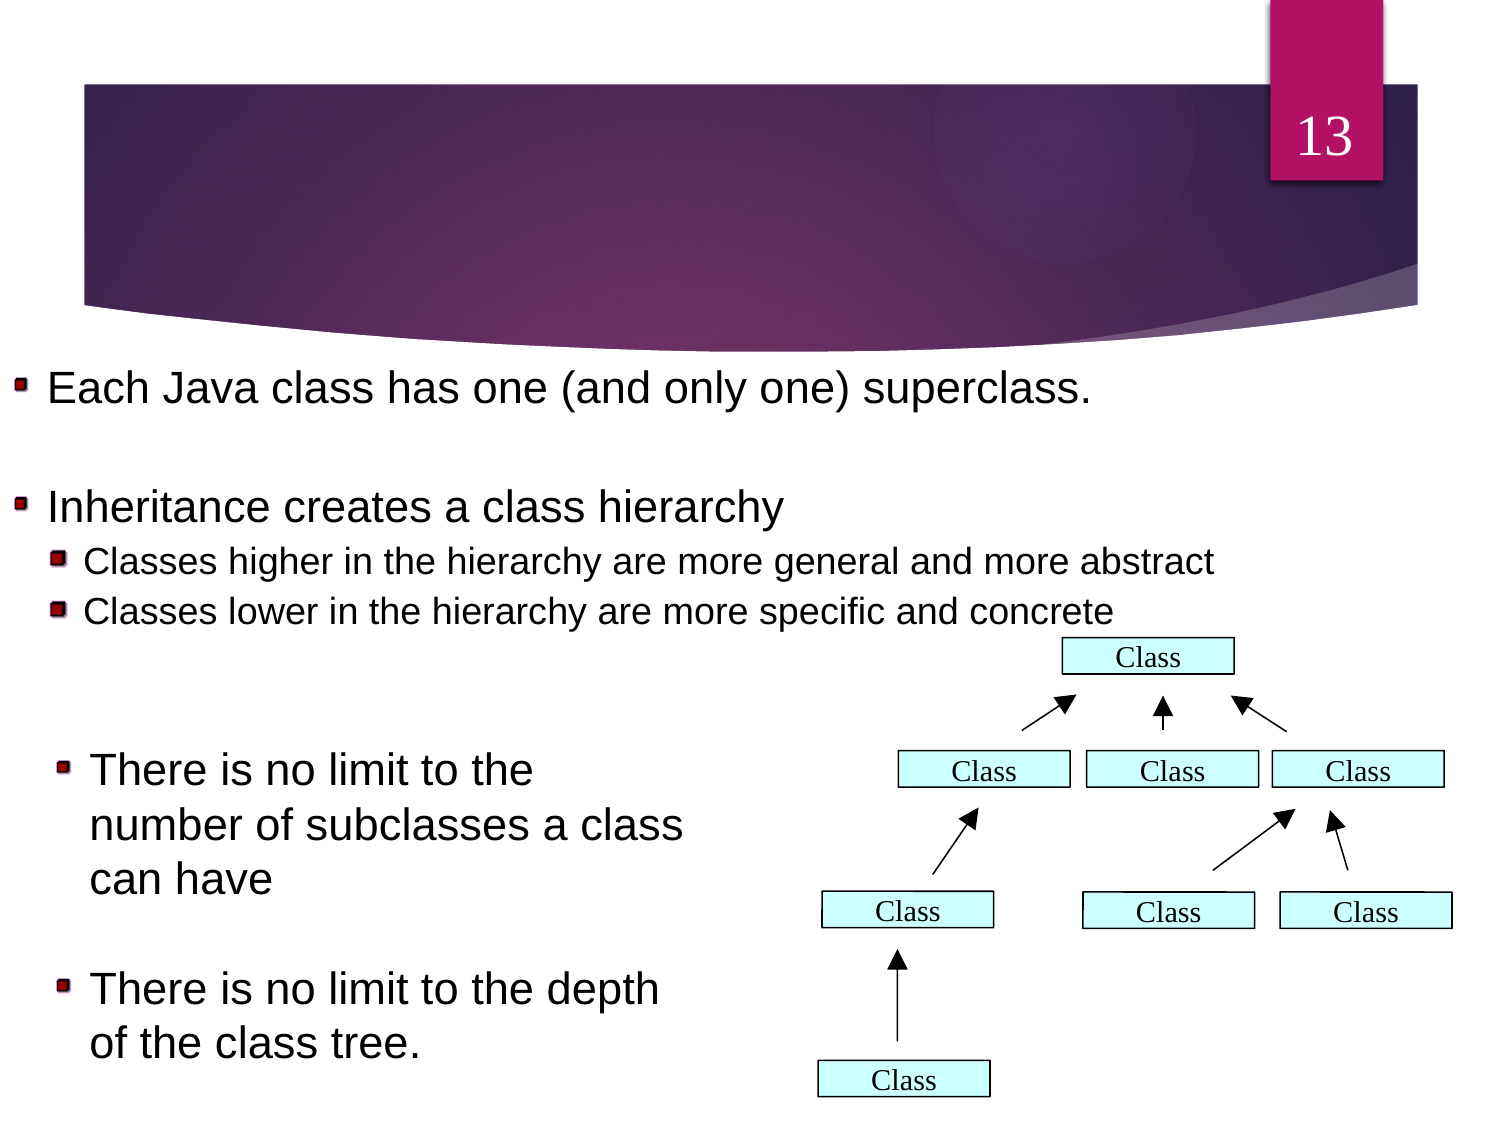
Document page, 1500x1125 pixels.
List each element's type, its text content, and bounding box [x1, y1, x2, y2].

text_box Class [1062, 637, 1235, 674]
text_box There is no limit to the number of subclasses a class can have There is no limit to the depth of the class tree. [54, 740, 698, 1068]
text_box [1325, 810, 1348, 871]
text_box [1152, 695, 1174, 731]
text_box Class [1272, 750, 1445, 788]
picture [12, 494, 31, 514]
text_box Each Java class has one (and only one) superclass. Inheritance creates a class hierarchy Classes higher in the hierarchy are more general and more abstract Classes lower in the hierarchy are more specific and concrete [12, 357, 1287, 633]
picture [47, 598, 71, 622]
picture [47, 547, 71, 571]
text_box [932, 807, 979, 875]
text_box Class [1082, 891, 1255, 929]
picture [12, 375, 31, 395]
text_box [1212, 808, 1296, 871]
picture [54, 976, 74, 996]
text_box Class [821, 891, 994, 928]
text_box [887, 948, 908, 1042]
text_box Class [898, 750, 1071, 788]
text_box Class [818, 1060, 991, 1097]
text_box Class [1280, 891, 1452, 929]
text_box [1230, 695, 1287, 732]
slide_number 13 [1259, 48, 1390, 175]
picture [54, 758, 74, 777]
text_box [1021, 694, 1077, 731]
text_box Class [1086, 750, 1259, 788]
